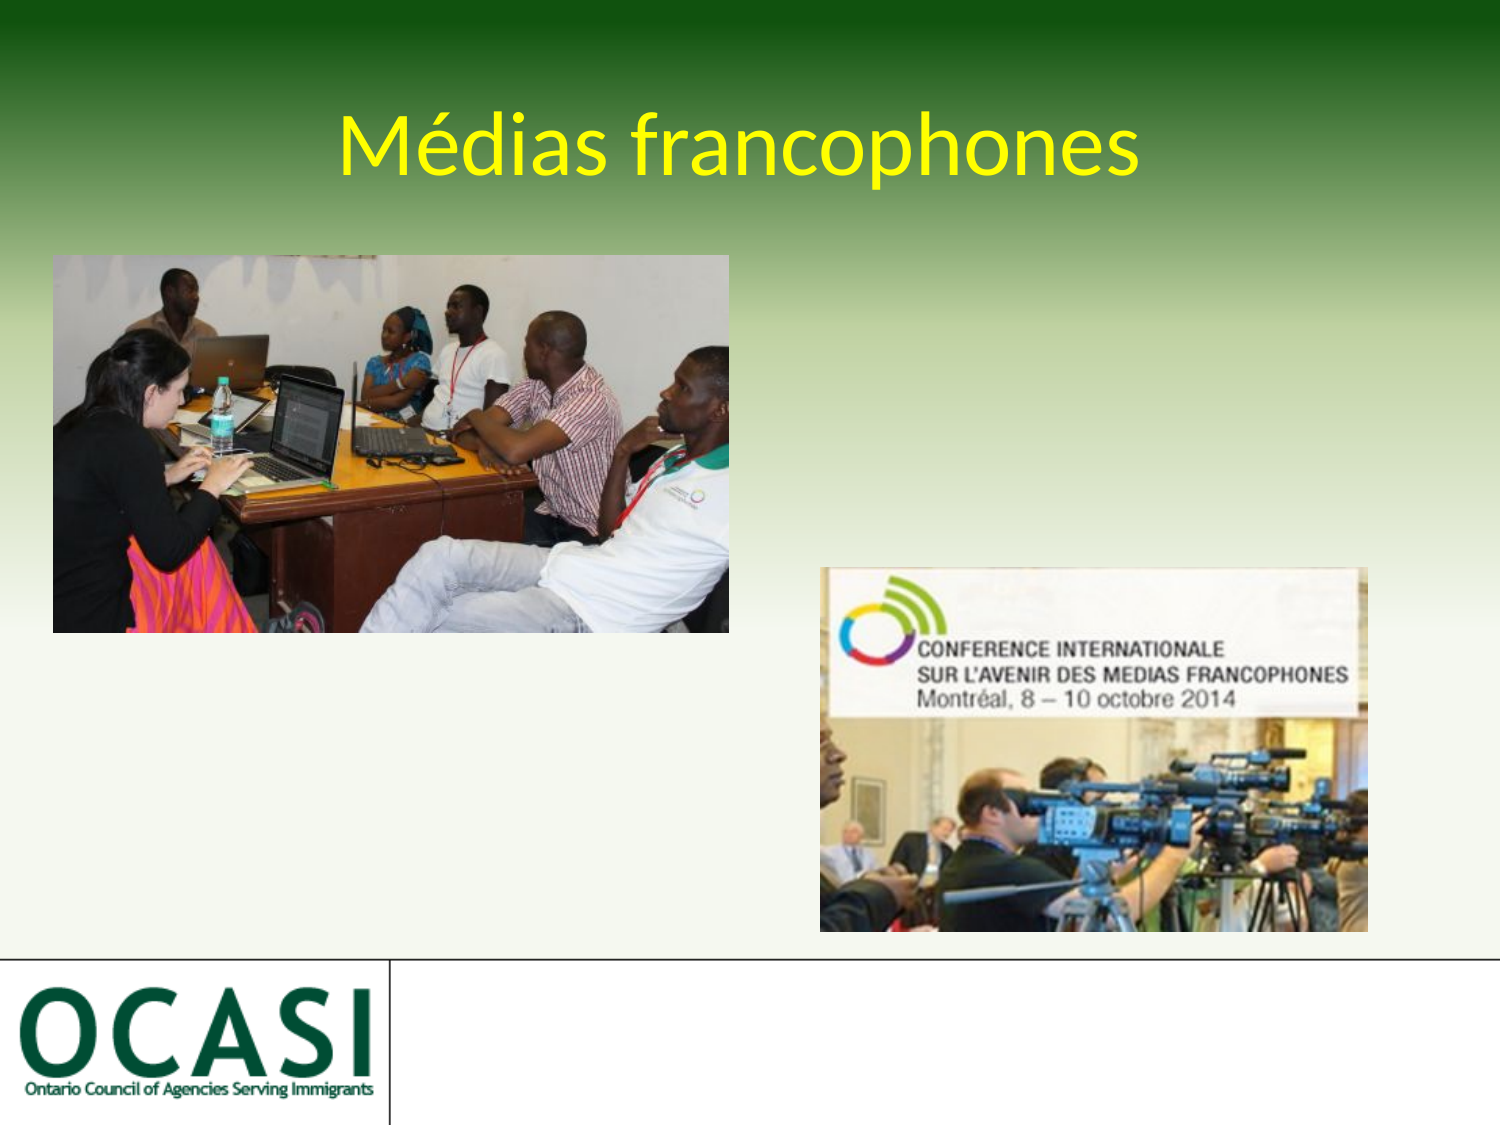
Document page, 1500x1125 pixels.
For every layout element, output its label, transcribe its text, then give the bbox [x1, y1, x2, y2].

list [52, 255, 729, 633]
picture [0, 0, 1500, 1125]
title Médias francophones [75, 45, 1425, 233]
